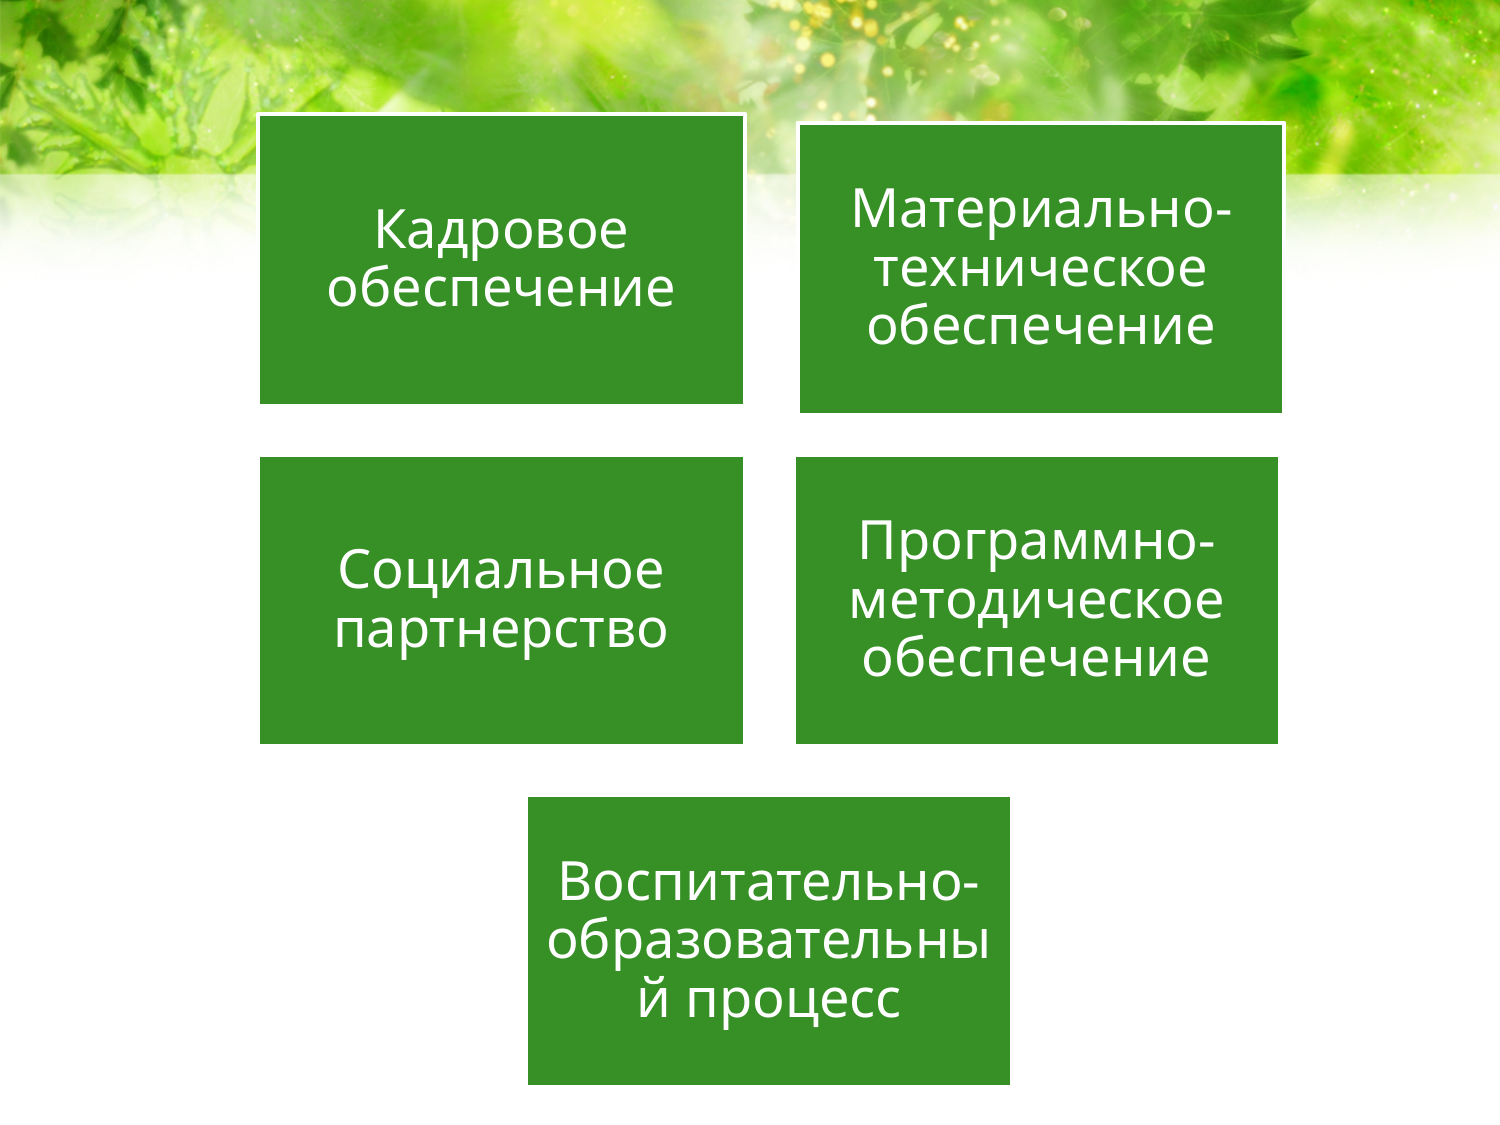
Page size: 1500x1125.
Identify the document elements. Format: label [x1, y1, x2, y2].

picture [0, 0, 1500, 1125]
list [88, 113, 1451, 1088]
